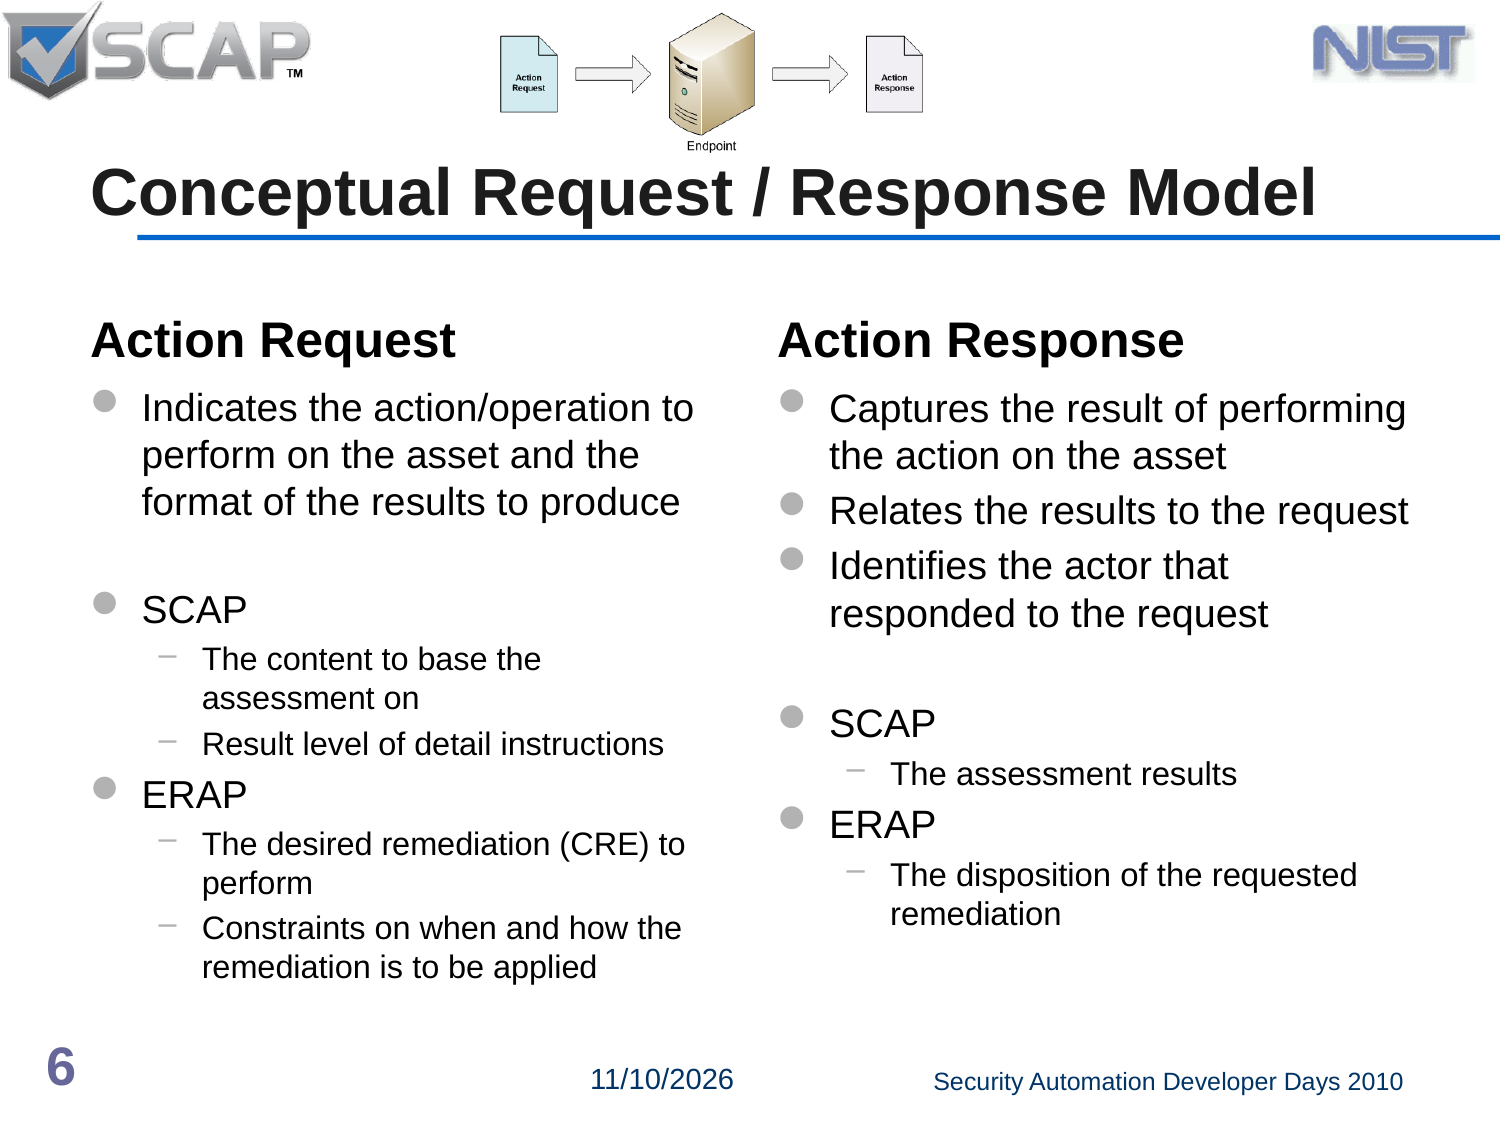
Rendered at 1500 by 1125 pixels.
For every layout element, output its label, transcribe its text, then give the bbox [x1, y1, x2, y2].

footer Security Automation Developer Days 2010 [912, 1024, 1426, 1104]
title Conceptual Request / Response Model [74, 87, 1426, 238]
list Indicates the action/operation to perform on the asset and the format of the results to produce SCAP The content to base the assessment on Result level of detail instructions ERAP The desired remediation (CRE) to perform Constraints on when and how the remediation is to be applied [74, 374, 738, 1006]
list Action Response [761, 237, 1426, 374]
slide_number 6 [13, 1023, 111, 1105]
picture [499, 12, 923, 154]
picture [0, 0, 313, 103]
picture [1312, 24, 1475, 83]
list Captures the result of performing the action on the asset Relates the results to the request Identifies the actor that responded to the request SCAP The assessment results ERAP The disposition of the requested remediation [761, 374, 1426, 1006]
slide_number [399, 1024, 750, 1104]
list Action Request [74, 237, 738, 374]
